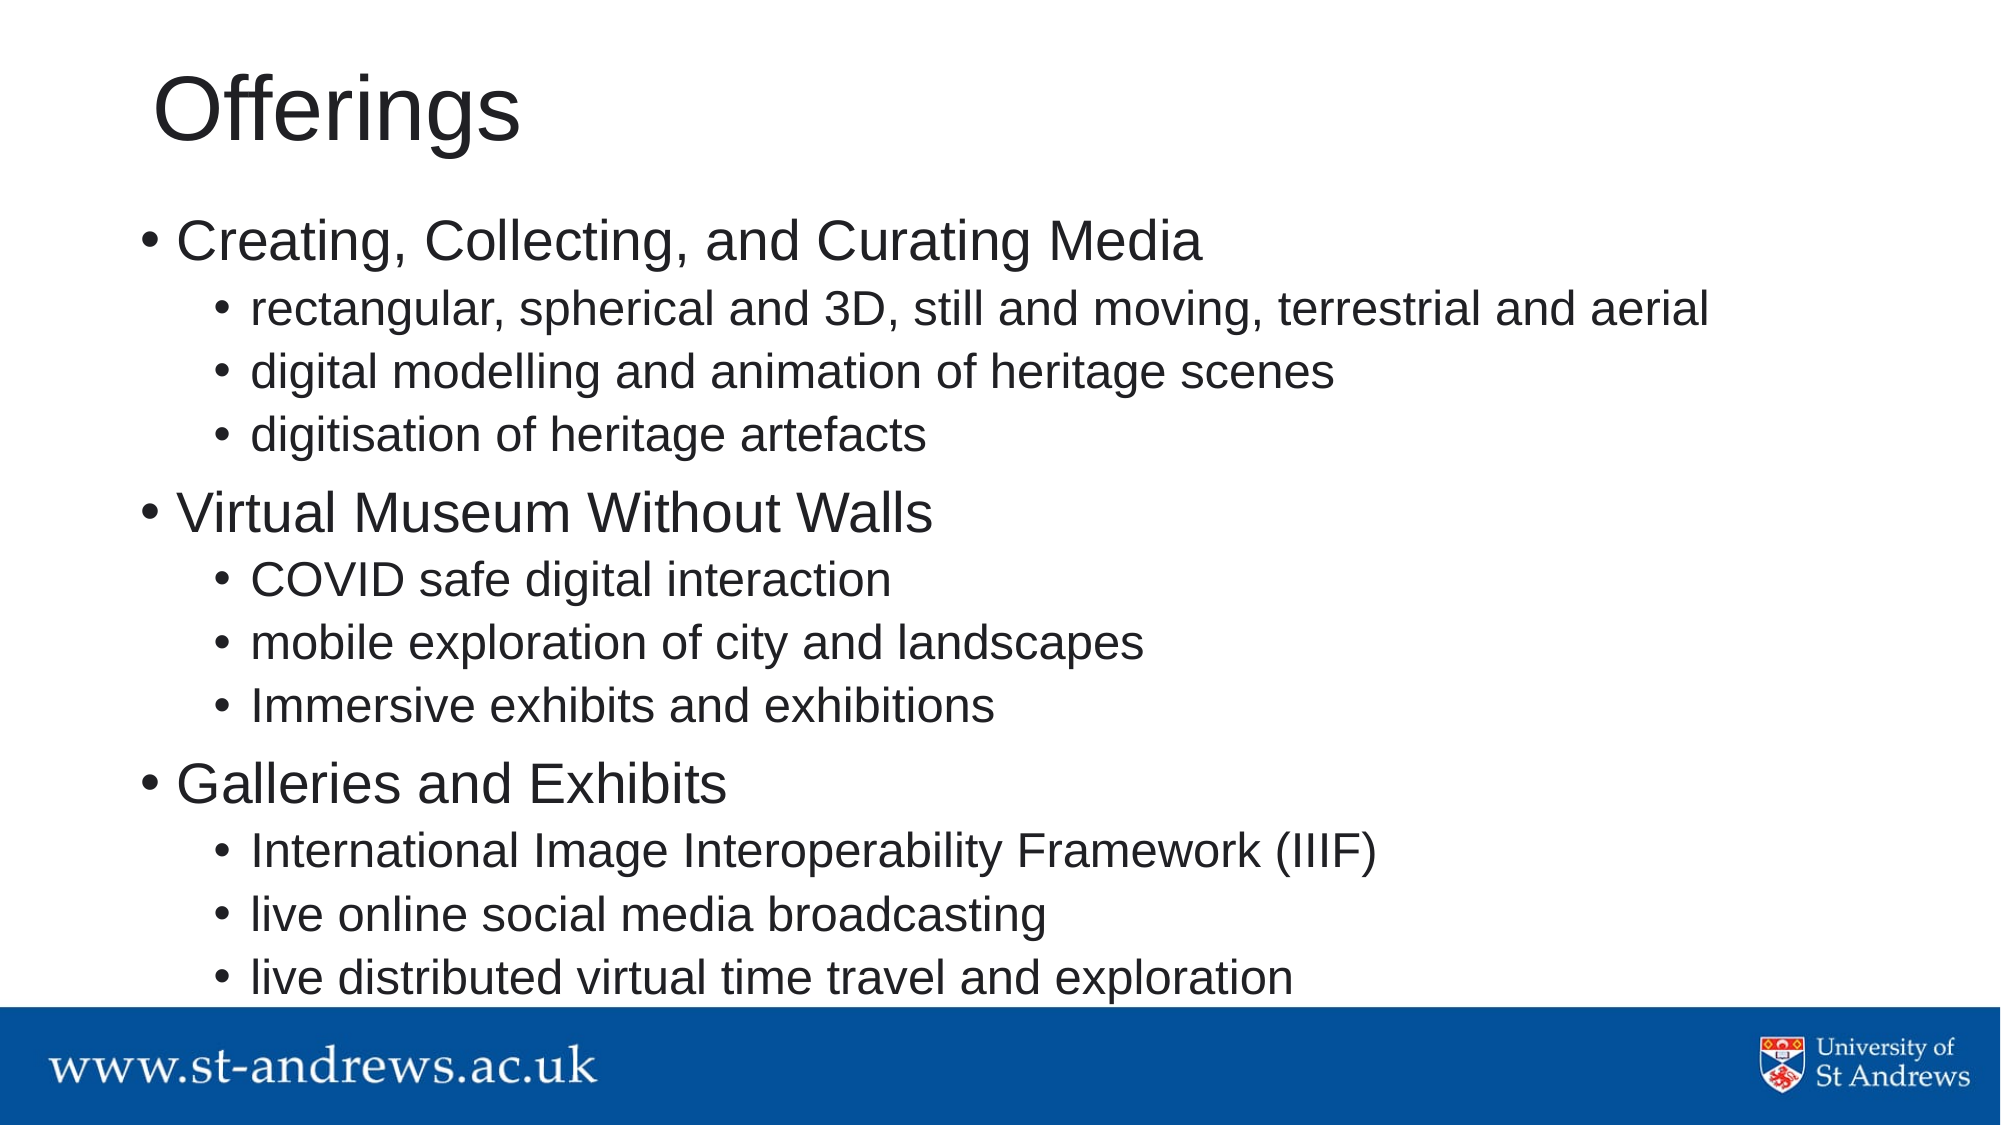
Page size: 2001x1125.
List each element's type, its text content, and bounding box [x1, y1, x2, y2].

title Offerings [137, 38, 1863, 183]
list Creating, Collecting, and Curating Media rectangular, spherical and 3D, still and moving, terrestrial and aerial digital modelling and animation of heritage scenes digitisation of heritage artefacts Virtual Museum Without Walls COVID safe digital interaction mobile exploration of city and landscapes Immersive exhibits and exhibitions Galleries and Exhibits International Image Interoperability Framework (IIIF) live online social media broadcasting live distributed virtual time travel and exploration [125, 204, 1851, 1014]
picture [0, 0, 2001, 1125]
